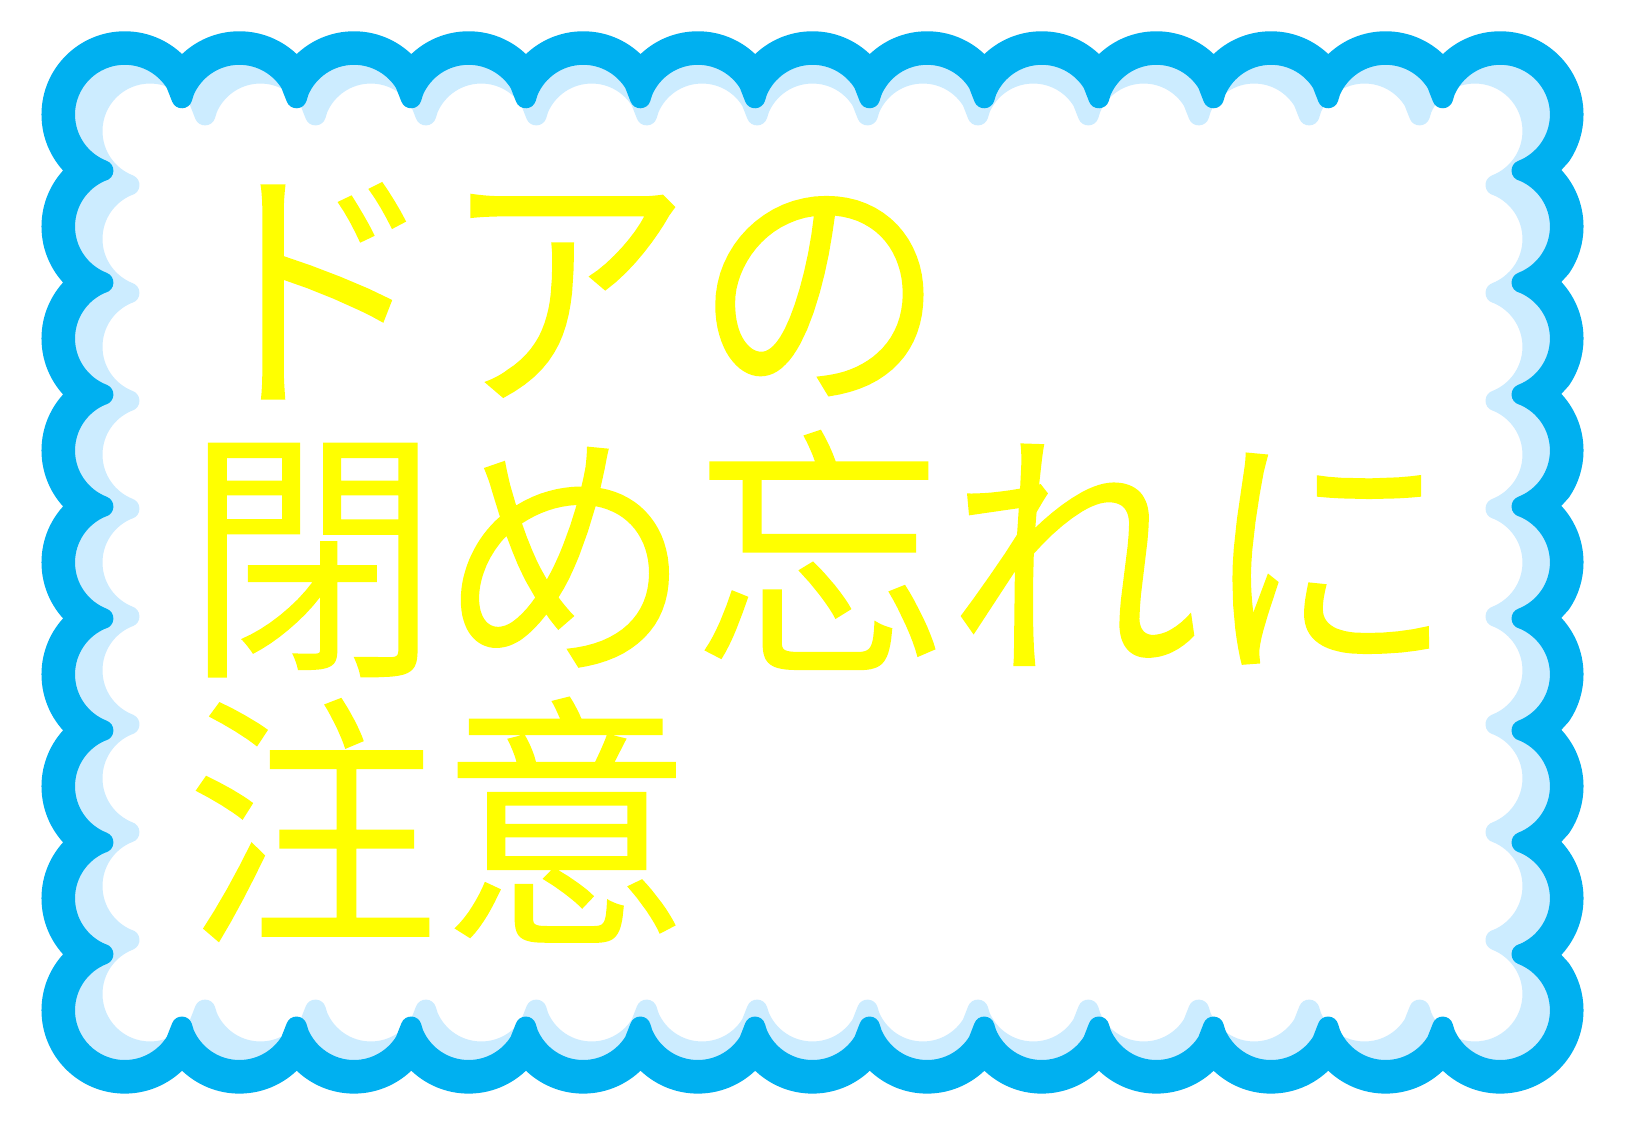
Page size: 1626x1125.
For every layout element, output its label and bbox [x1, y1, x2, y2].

text_box [527, 1007, 1098, 1067]
text_box [187, 59, 286, 118]
text_box [49, 39, 1576, 1086]
text_box [1221, 58, 1323, 118]
text_box [77, 59, 169, 1066]
text_box [1103, 1007, 1210, 1067]
text_box [1456, 59, 1548, 1066]
text_box [1221, 1007, 1323, 1067]
text_box [1339, 1007, 1437, 1066]
text_box [301, 1007, 404, 1067]
text_box [301, 58, 404, 118]
text_box [414, 58, 520, 118]
text_box [1103, 58, 1210, 118]
text_box [187, 1007, 286, 1066]
text_box [1339, 59, 1437, 118]
text_box [414, 1007, 520, 1067]
text_box [527, 58, 1098, 118]
